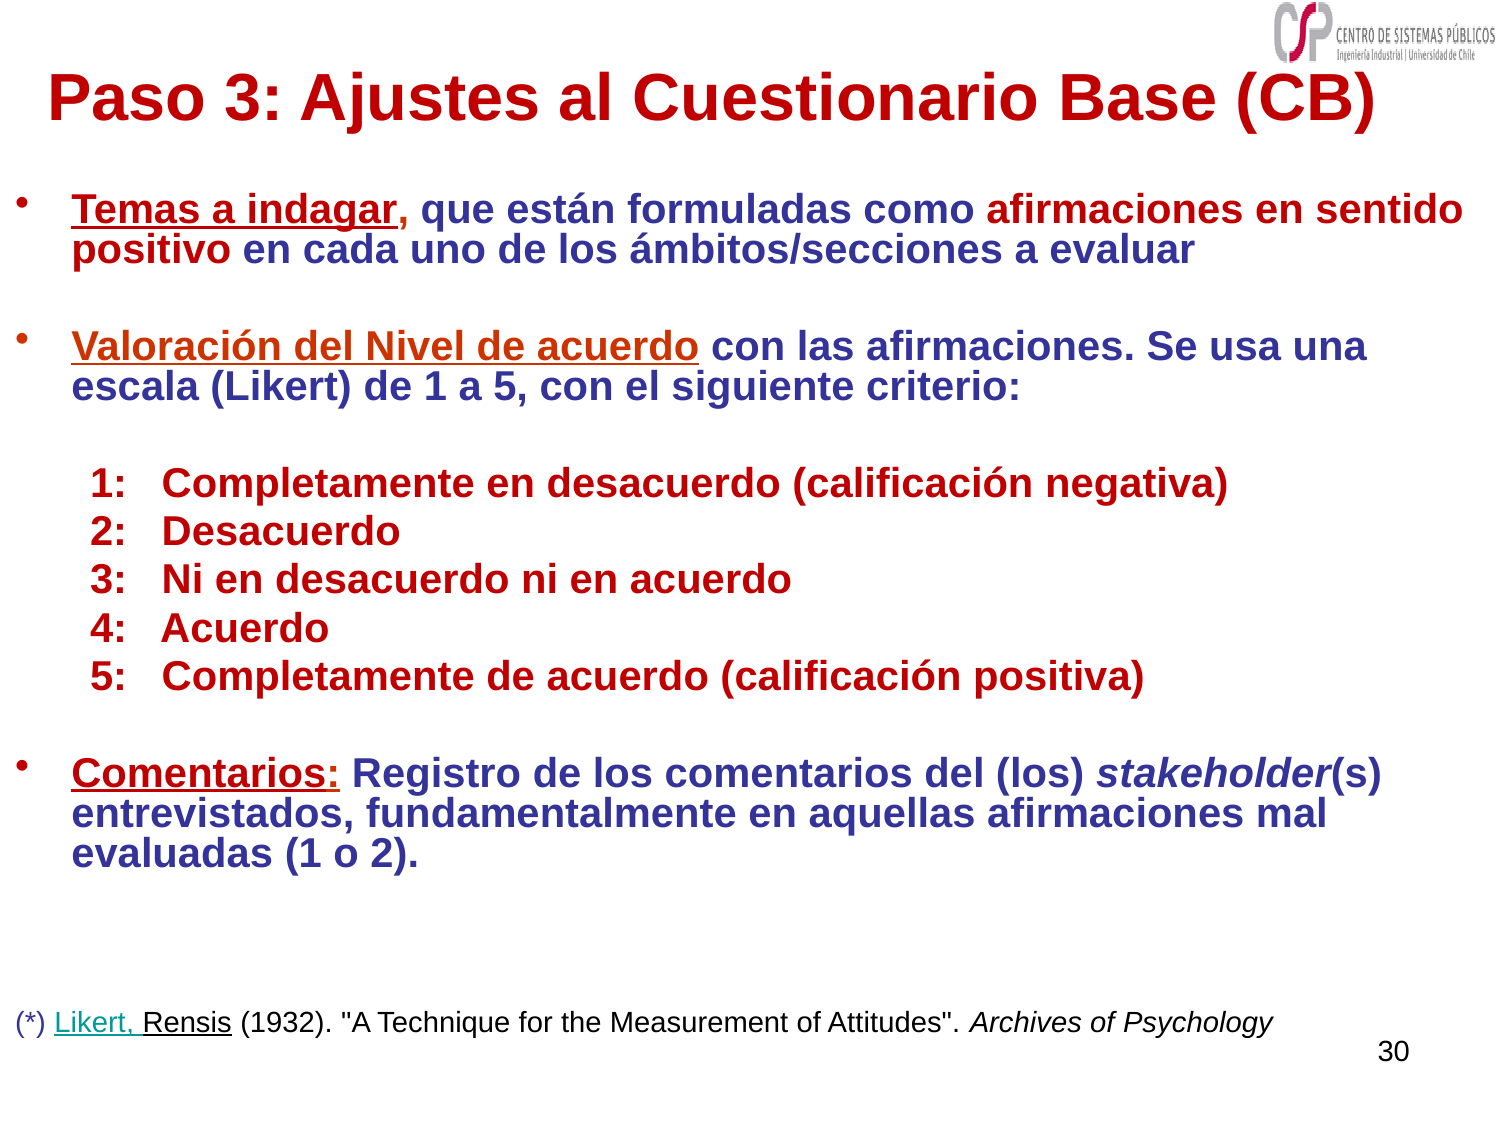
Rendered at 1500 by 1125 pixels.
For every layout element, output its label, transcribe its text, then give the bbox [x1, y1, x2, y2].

title Paso 3: Ajustes al Cuestionario Base (CB) [0, 0, 1426, 184]
list Temas a indagar, que están formuladas como afirmaciones en sentido positivo en cada uno de los ámbitos/secciones a evaluar Valoración del Nivel de acuerdo con las afirmaciones. Se usa una escala (Likert) de 1 a 5, con el siguiente criterio: 1: Completamente en desacuerdo (calificación negativa) 2: Desacuerdo 3: Ni en desacuerdo ni en acuerdo 4: Acuerdo 5: Completamente de acuerdo (calificación positiva) Comentarios: Registro de los comentarios del (los) stakeholder(s) entrevistados, fundamentalmente en aquellas afirmaciones mal evaluadas (1 o 2). (*) Likert, Rensis (1932). "A Technique for the Measurement of Attitudes". Archives of Psychology [0, 184, 1500, 1071]
picture [1269, 0, 1500, 67]
slide_number 30 [1074, 1024, 1426, 1103]
